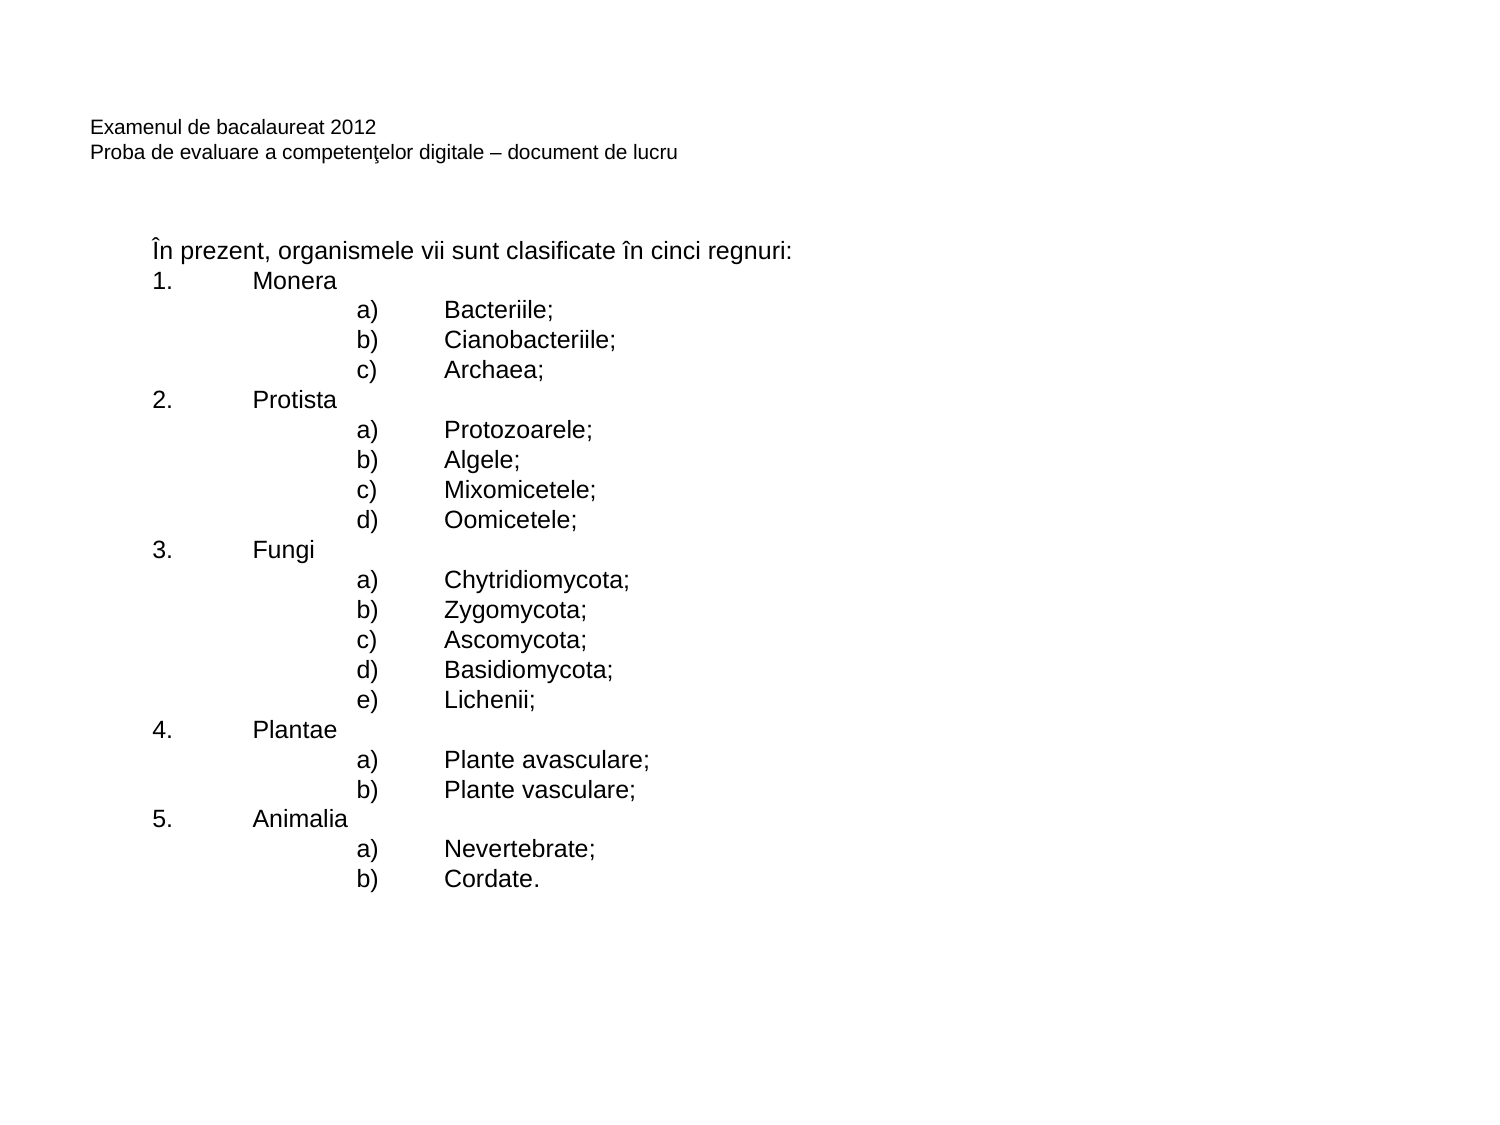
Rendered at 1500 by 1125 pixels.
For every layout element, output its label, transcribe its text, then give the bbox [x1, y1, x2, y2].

list În prezent, organismele vii sunt clasificate în cinci regnuri: Monera Bacteriile; Cianobacteriile; Archaea; Protista Protozoarele; Algele; Mixomicetele; Oomicetele; Fungi Chytridiomycota; Zygomycota; Ascomycota; Basidiomycota; Lichenii; Plantae Plante avasculare; Plante vasculare; Animalia Nevertebrate; Cordate. [137, 226, 1376, 936]
title Examenul de bacalaureat 2012 Proba de evaluare a competenţelor digitale – document de lucru [74, 44, 1426, 233]
